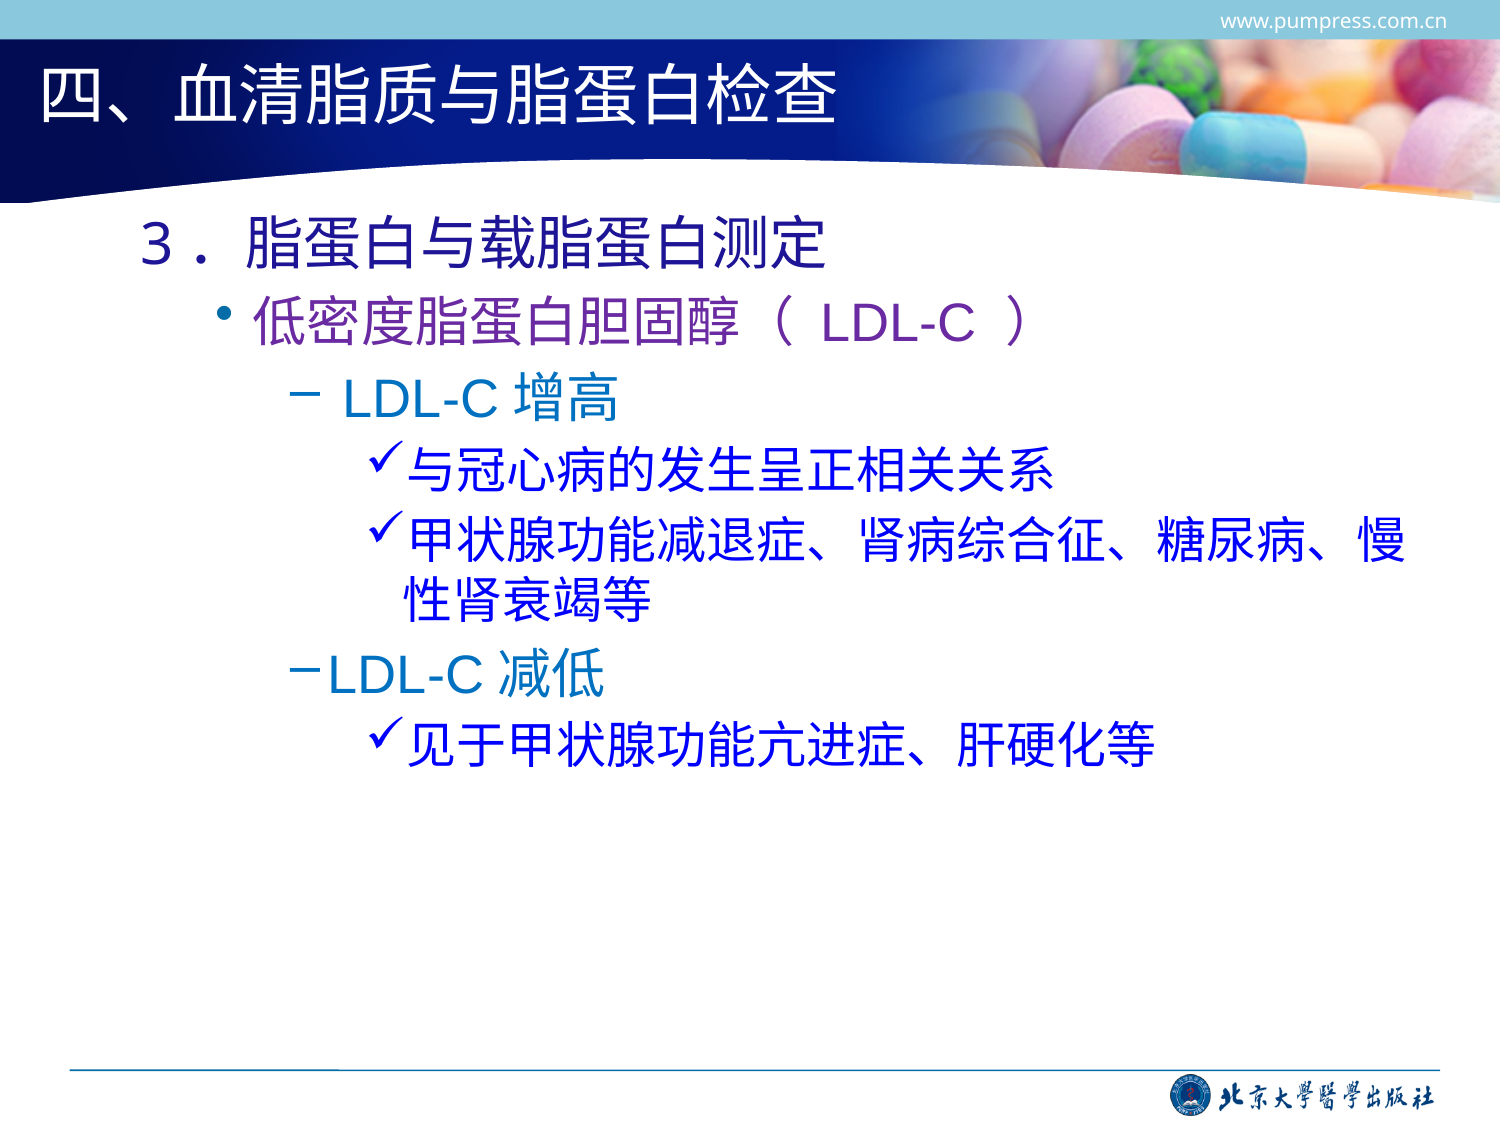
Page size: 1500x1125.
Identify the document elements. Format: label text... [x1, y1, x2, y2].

slide_number www.pumpress.com.cn [1024, 0, 1463, 38]
picture [1170, 1074, 1436, 1118]
list 3．脂蛋白与载脂蛋白测定 低密度脂蛋白胆固醇（ LDL-C ） LDL-C增高 与冠心病的发生呈正相关关系 甲状腺功能减退症、肾病综合征、糖尿病、慢性肾衰竭等 LDL-C减低 见于甲状腺功能亢进症、肝硬化等 [49, 198, 1463, 1026]
picture [0, 40, 1500, 203]
title 四、血清脂质与脂蛋白检查 [23, 46, 1349, 140]
